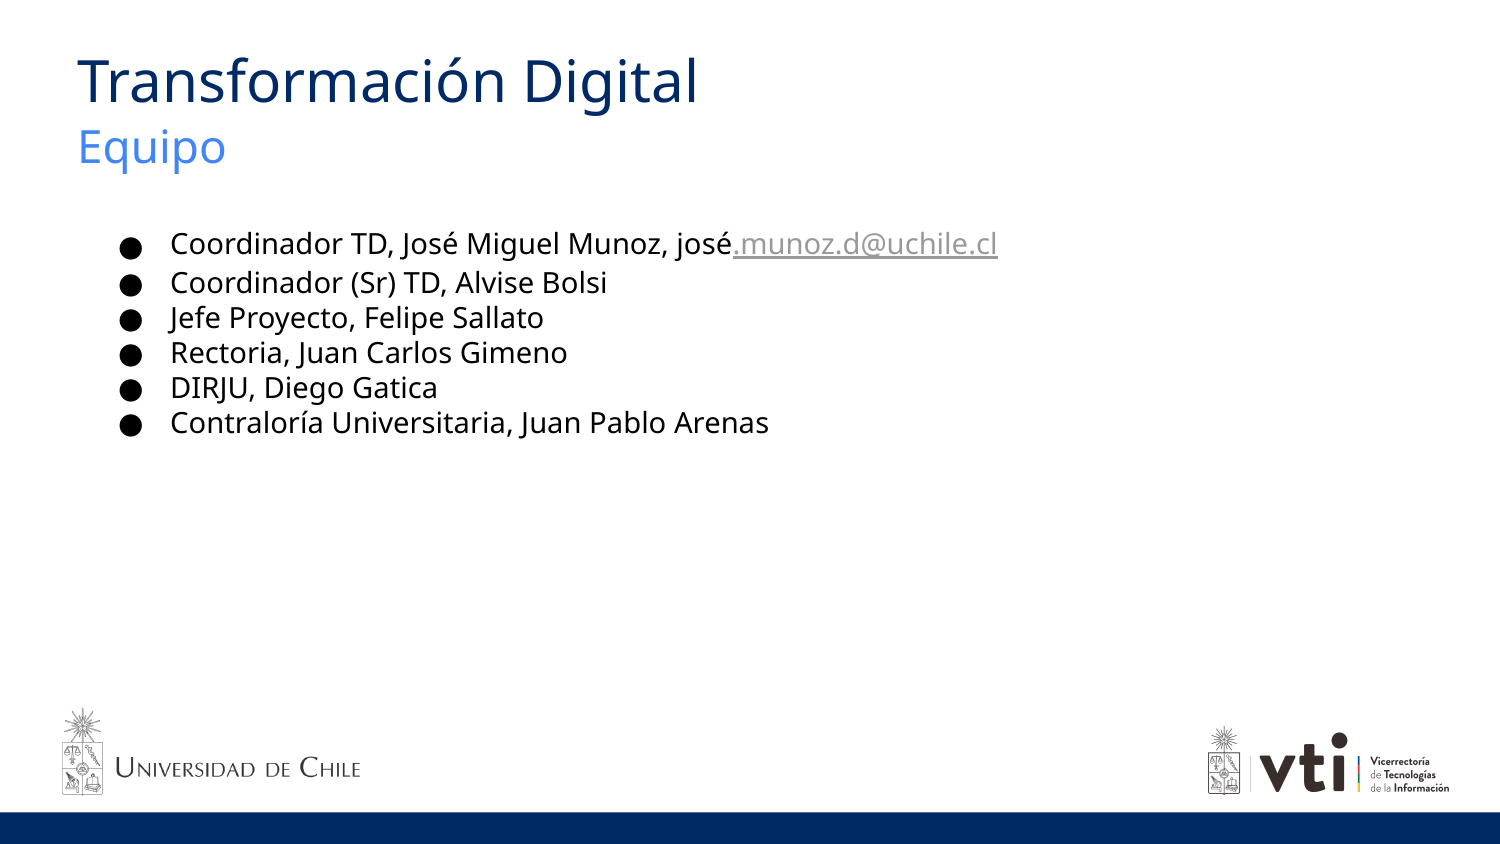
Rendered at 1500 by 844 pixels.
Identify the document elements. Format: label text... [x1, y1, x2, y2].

title Transformación Digital [62, 39, 1330, 102]
text_box Coordinador TD, José Miguel Munoz, josé.munoz.d@uchile.cl Coordinador (Sr) TD, Alvise Bolsi Jefe Proyecto, Felipe Sallato Rectoria, Juan Carlos Gimeno DIRJU, Diego Gatica Contraloría Universitaria, Juan Pablo Arenas [80, 210, 1330, 688]
picture [1208, 726, 1449, 795]
list Equipo [62, 102, 1330, 182]
text_box [62, 198, 889, 290]
picture [62, 708, 360, 796]
